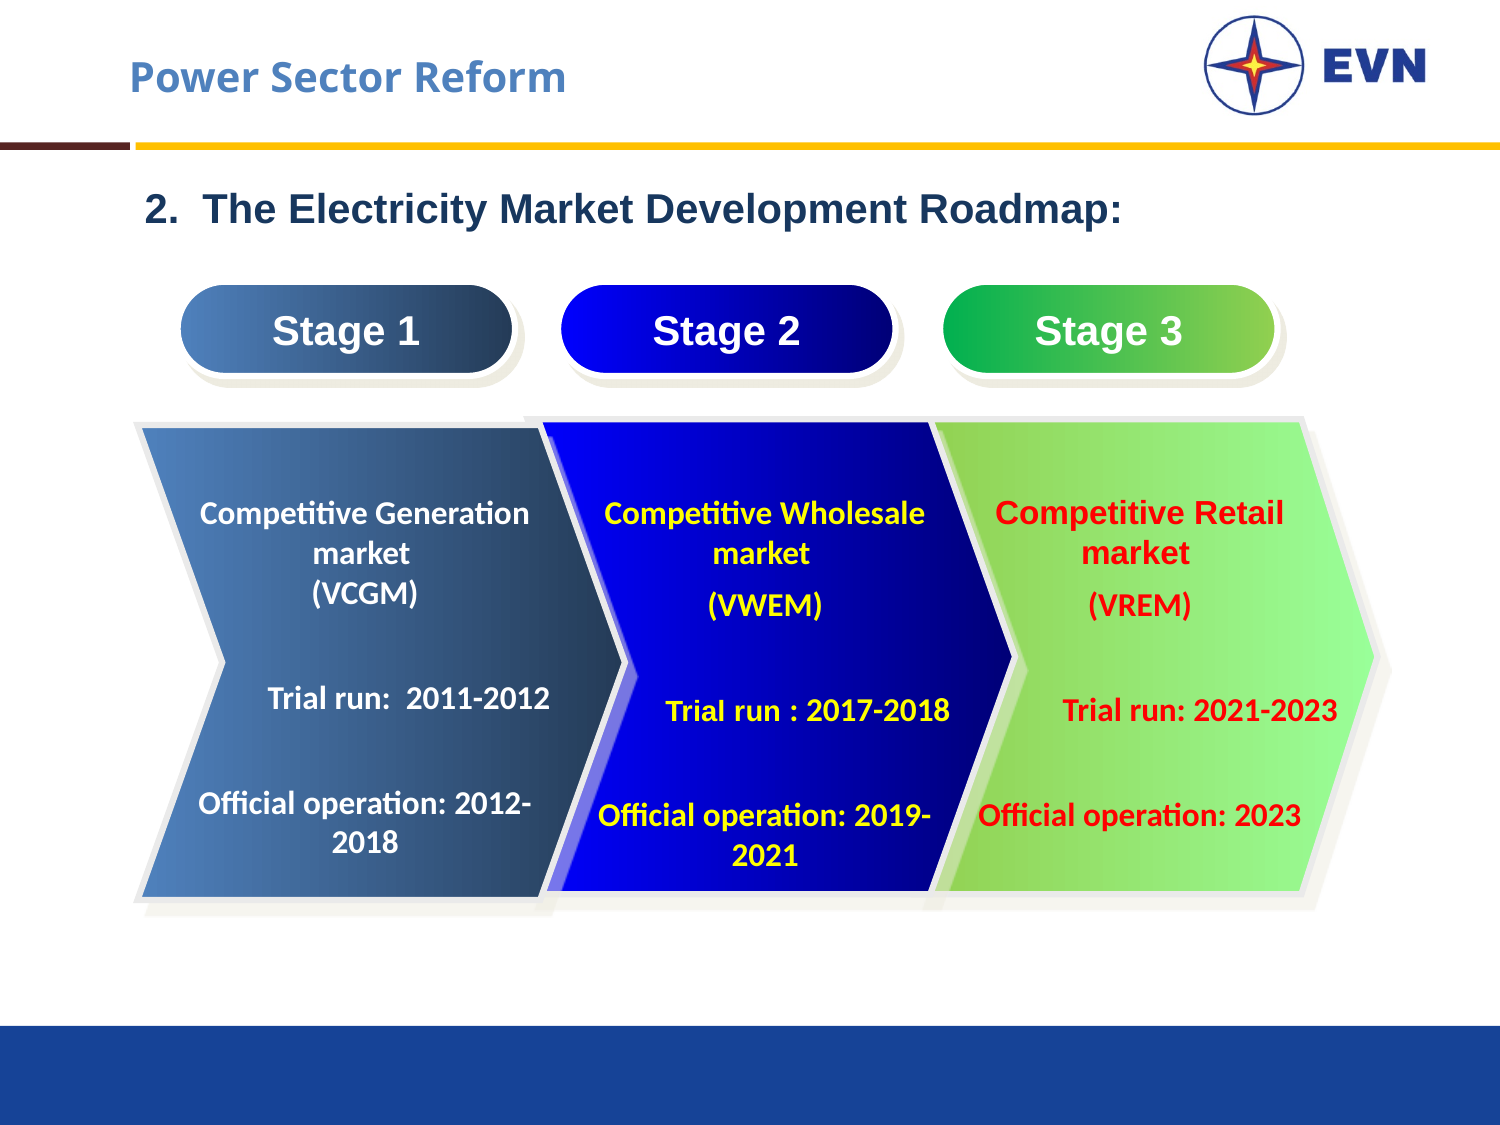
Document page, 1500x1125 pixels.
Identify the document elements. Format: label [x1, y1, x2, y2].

text_box [0, 142, 1500, 150]
text_box [137, 281, 1378, 900]
text_box [0, 0, 1500, 142]
text_box [0, 150, 1500, 1125]
